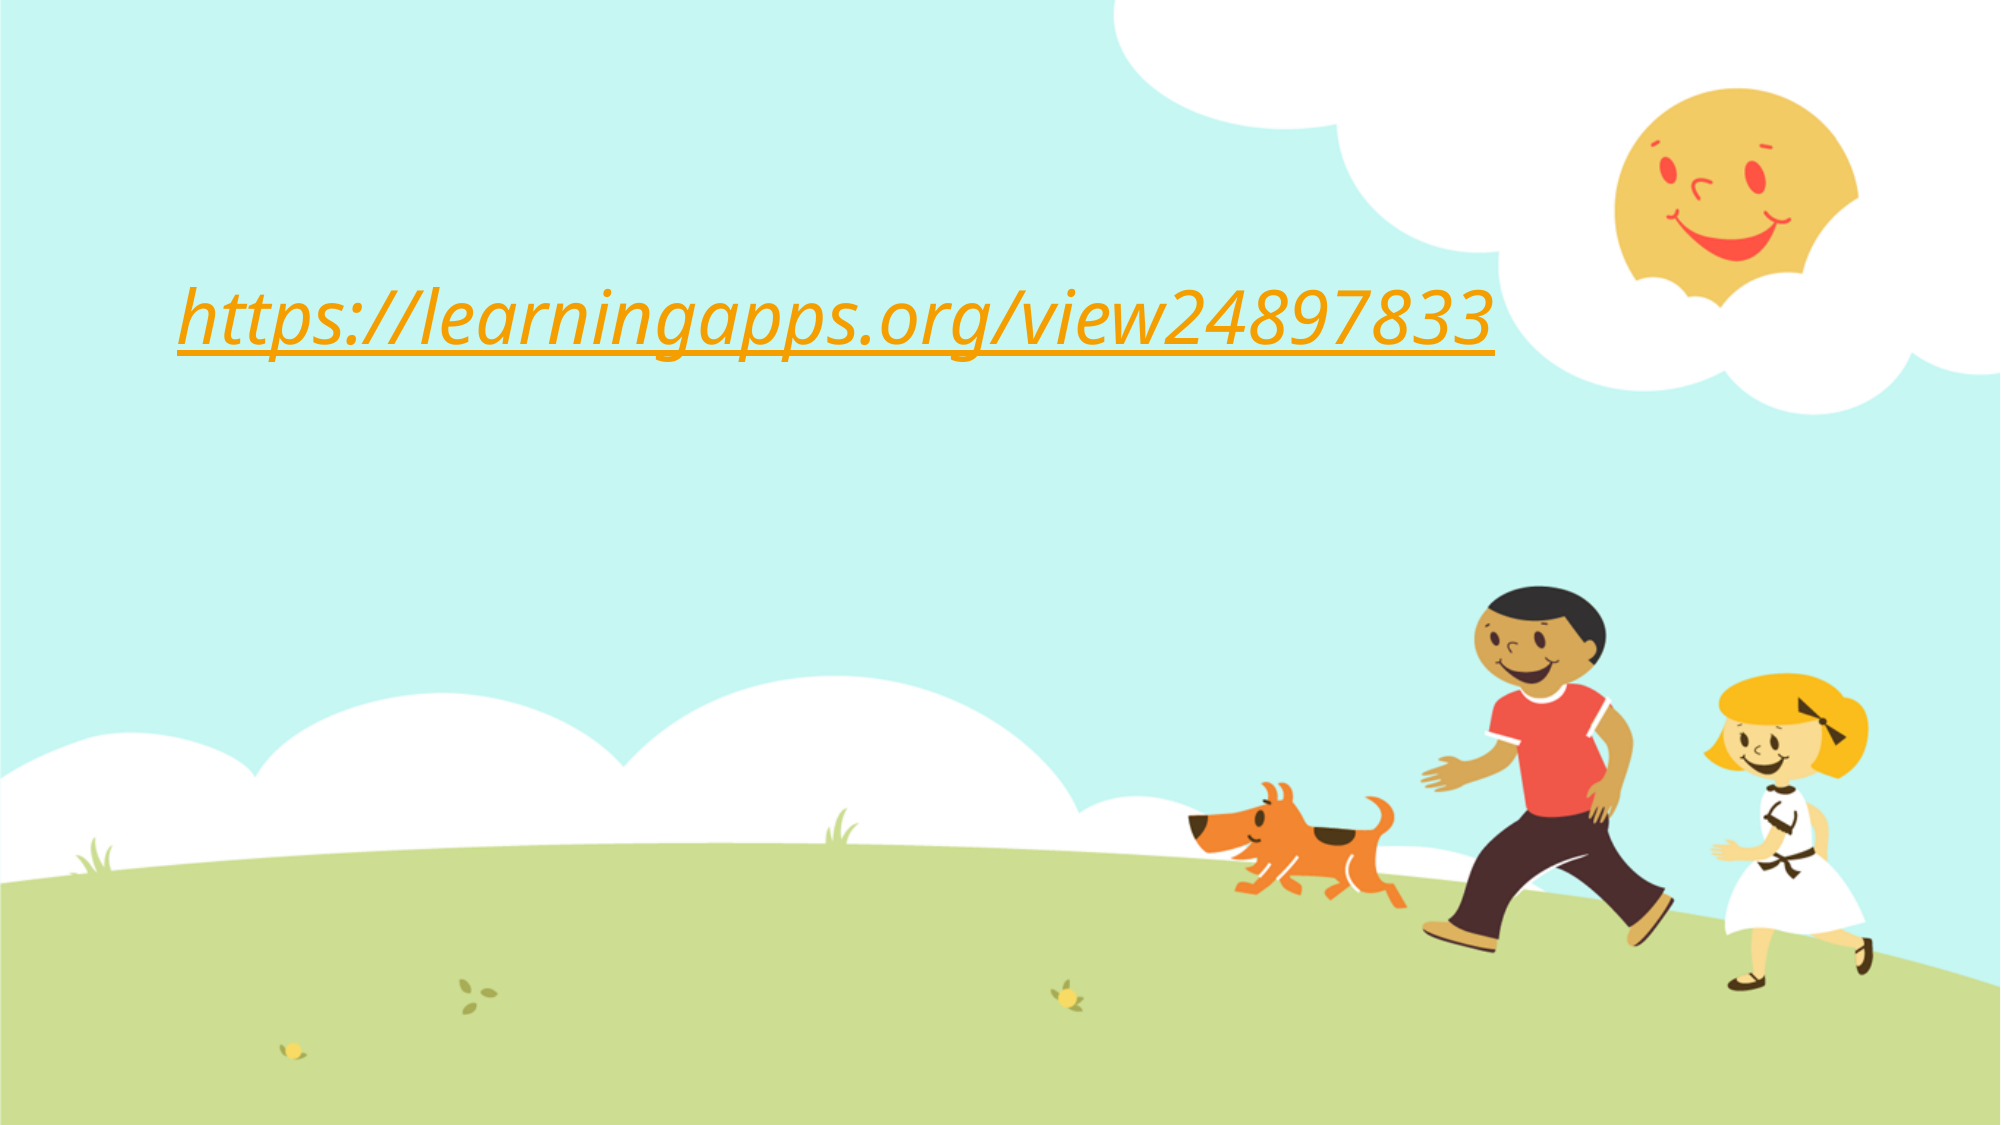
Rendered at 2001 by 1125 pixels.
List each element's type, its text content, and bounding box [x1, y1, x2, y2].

subtitle https://learningapps.org/view24897833 [161, 263, 1590, 401]
picture [0, 0, 2001, 1125]
